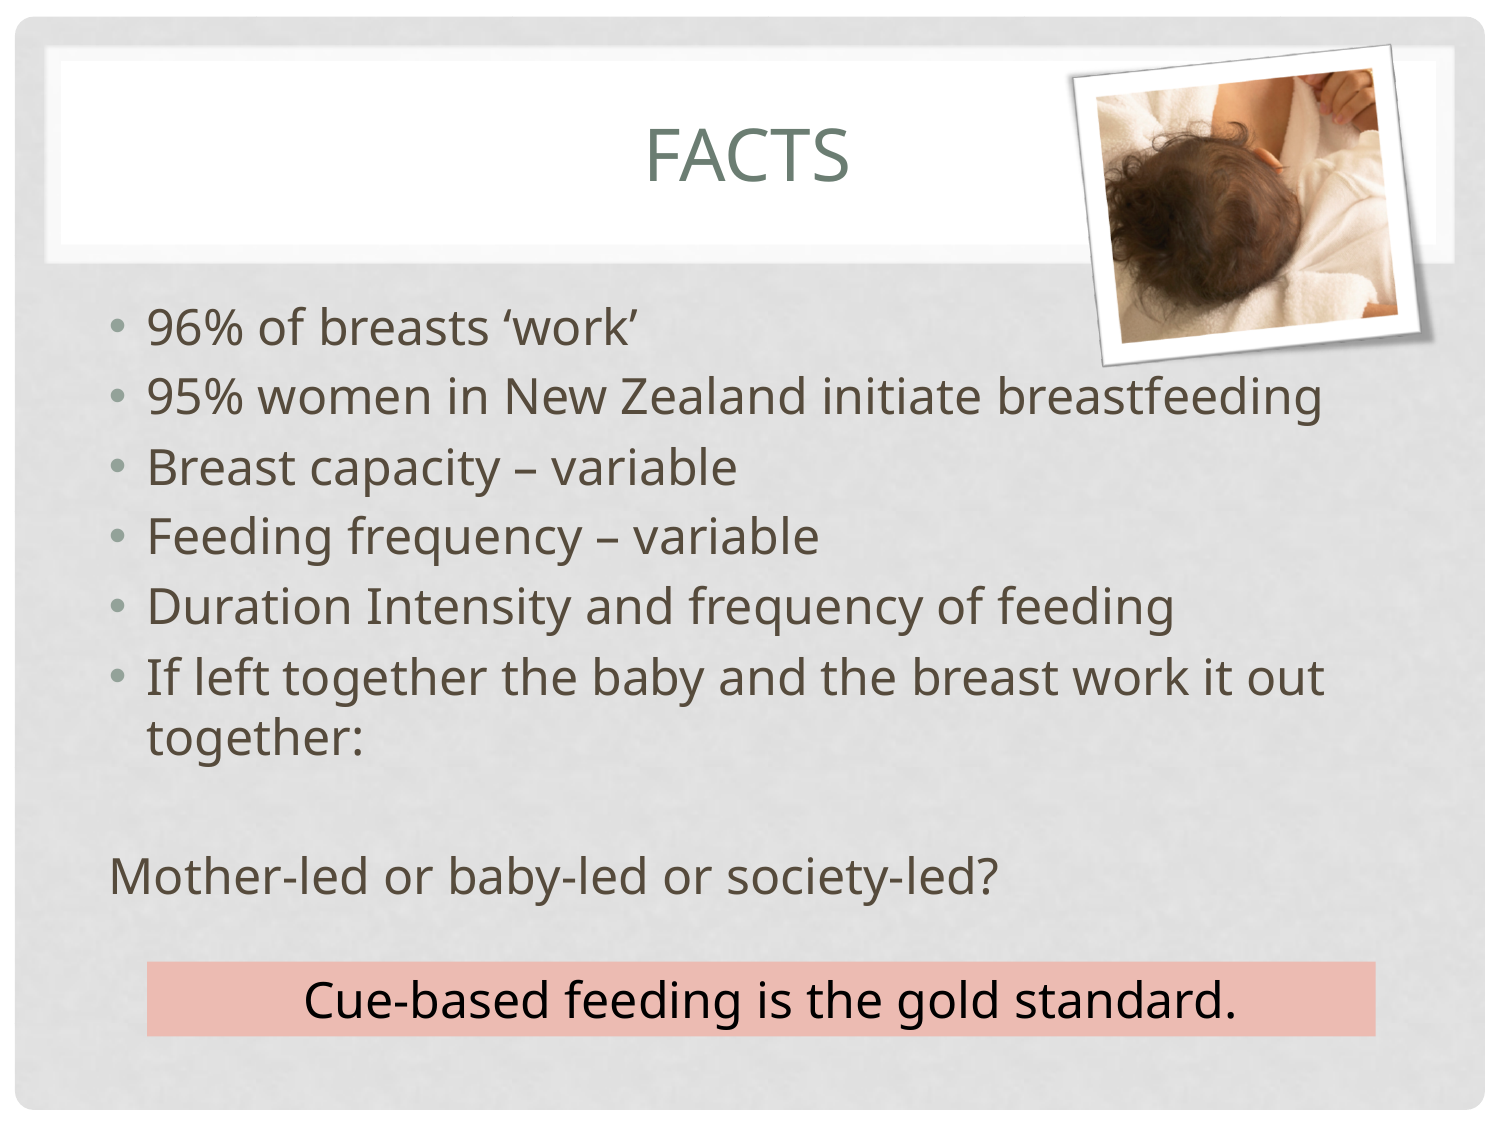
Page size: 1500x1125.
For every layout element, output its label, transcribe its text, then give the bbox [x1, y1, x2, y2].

picture [1058, 30, 1443, 386]
title Facts [69, 66, 1058, 238]
list 96% of breasts ‘work’ 95% women in New Zealand initiate breastfeeding Breast capacity – variable Feeding frequency – variable Duration Intensity and frequency of feeding If left together the baby and the breast work it out together: Mother-led or baby-led or society-led? [75, 287, 1425, 941]
text_box Cue-based feeding is the gold standard. [147, 961, 1376, 1037]
